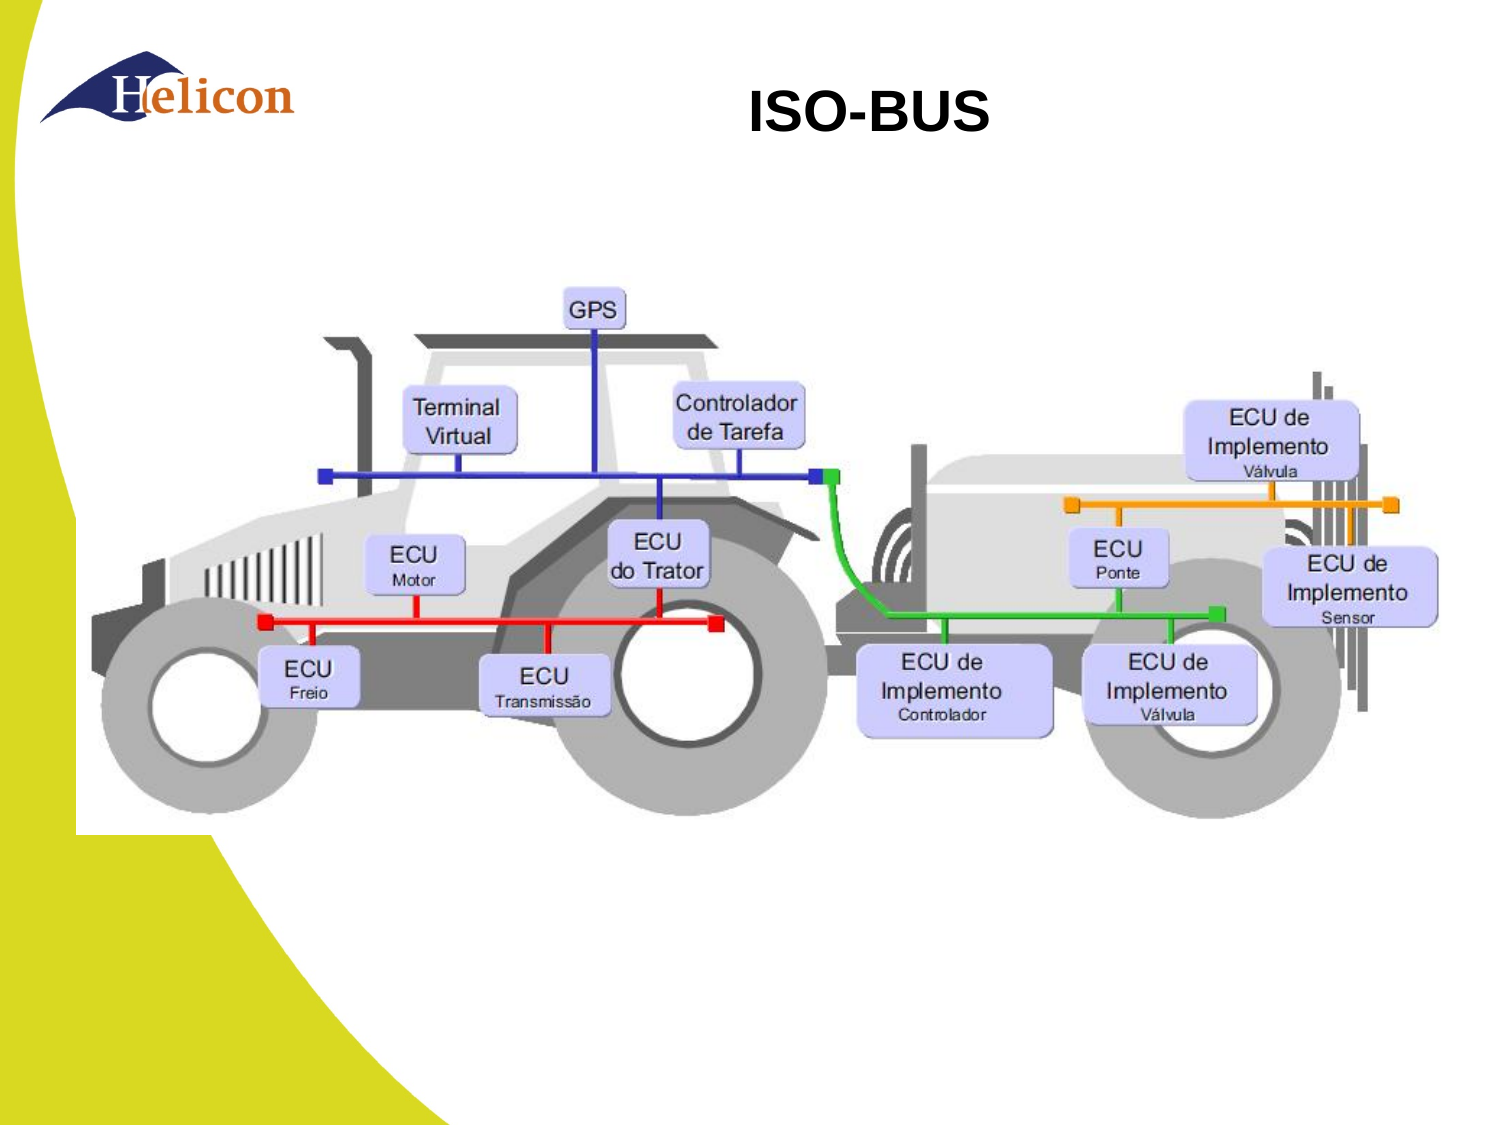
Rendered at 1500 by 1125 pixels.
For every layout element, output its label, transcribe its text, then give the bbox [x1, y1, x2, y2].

title ISO-BUS [324, 54, 1415, 161]
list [76, 275, 1459, 835]
picture [0, 0, 1500, 1125]
